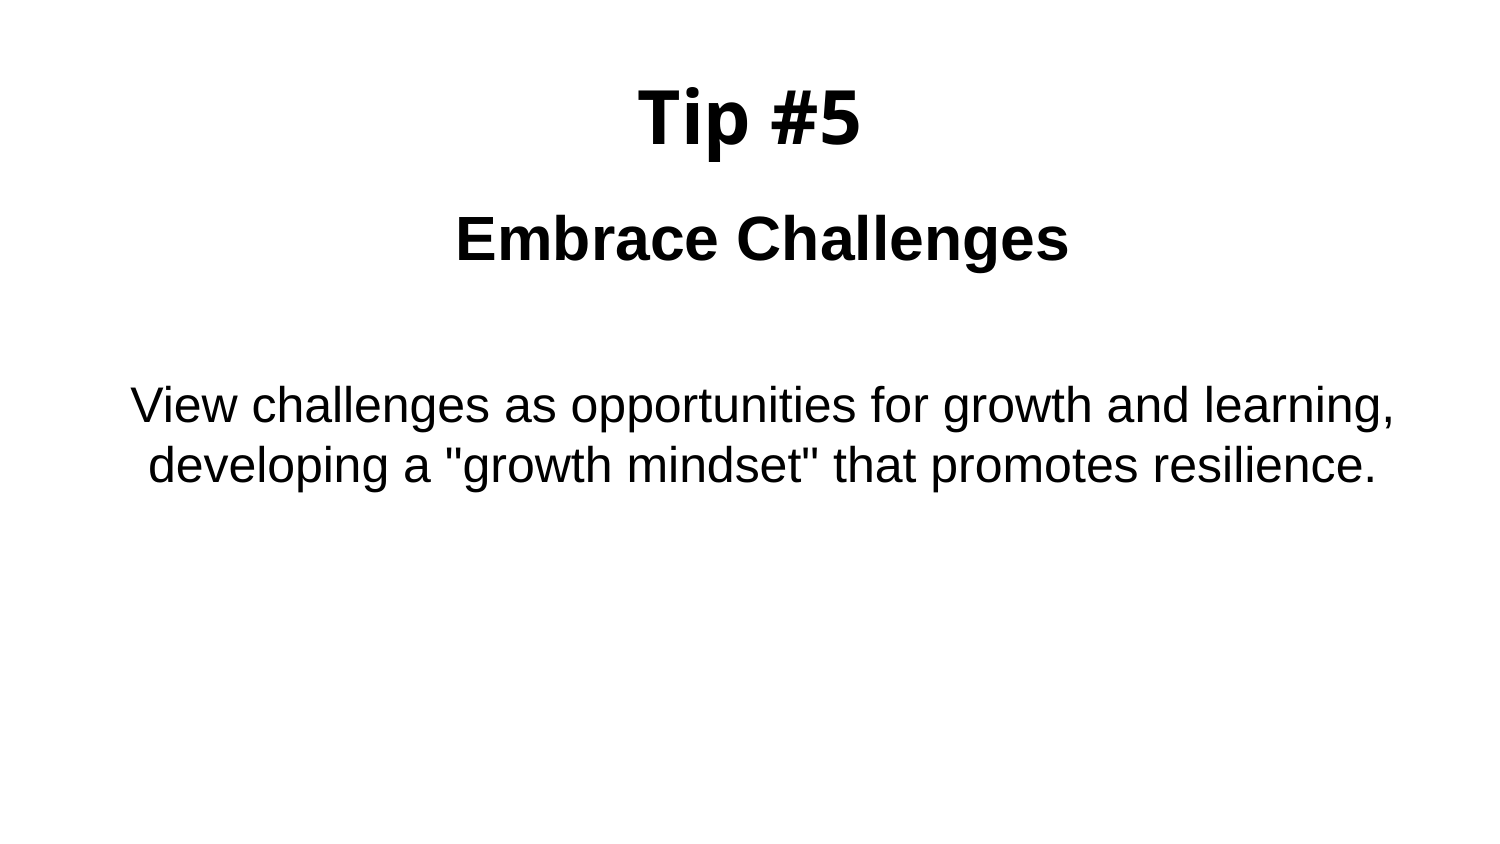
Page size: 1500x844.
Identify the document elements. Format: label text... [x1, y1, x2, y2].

list Embrace Challenges View challenges as opportunities for growth and learning, developing a "growth mindset" that promotes resilience. [101, 183, 1425, 762]
title Tip #5 [75, 33, 1425, 175]
